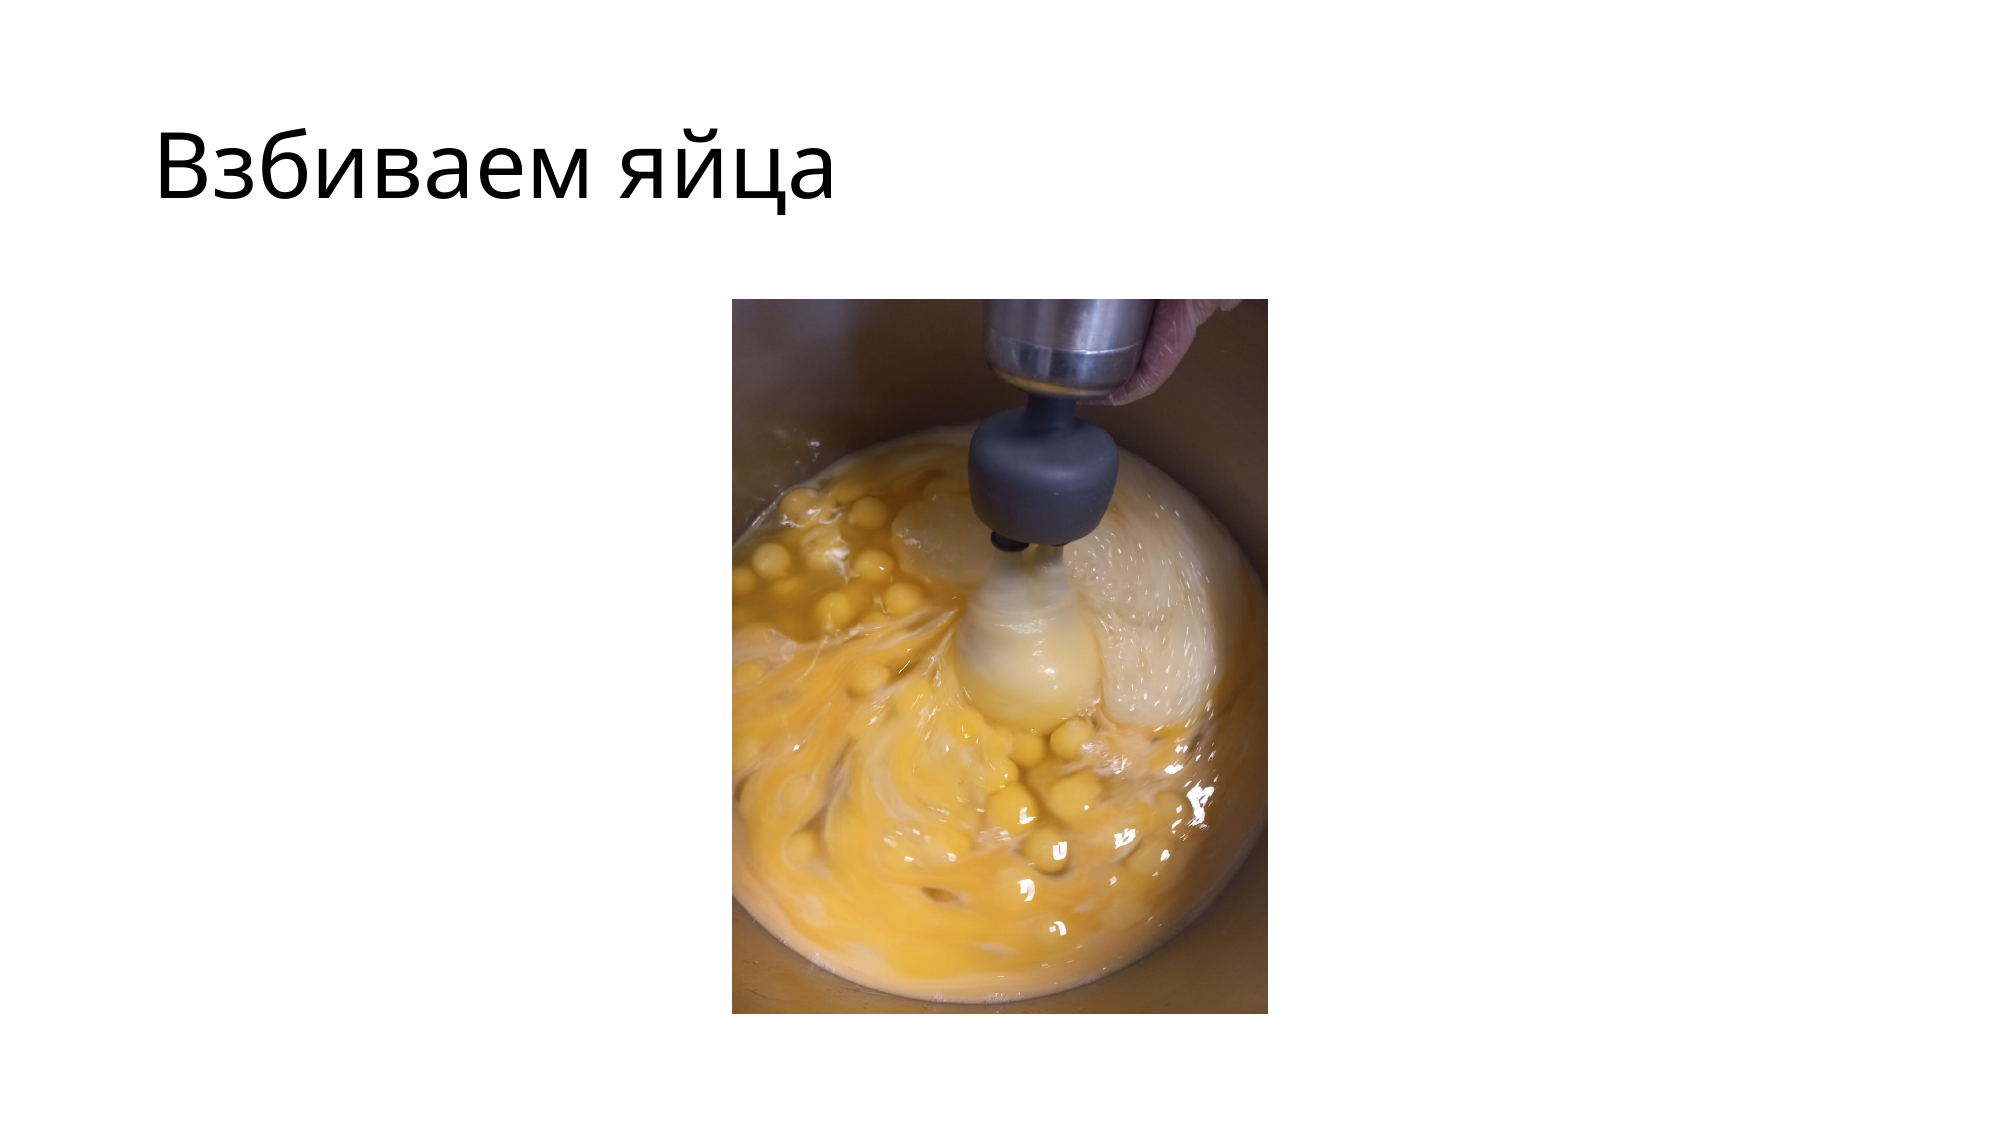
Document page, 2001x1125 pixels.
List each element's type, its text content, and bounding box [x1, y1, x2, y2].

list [732, 299, 1268, 1014]
title Взбиваем яйца [137, 59, 1863, 278]
